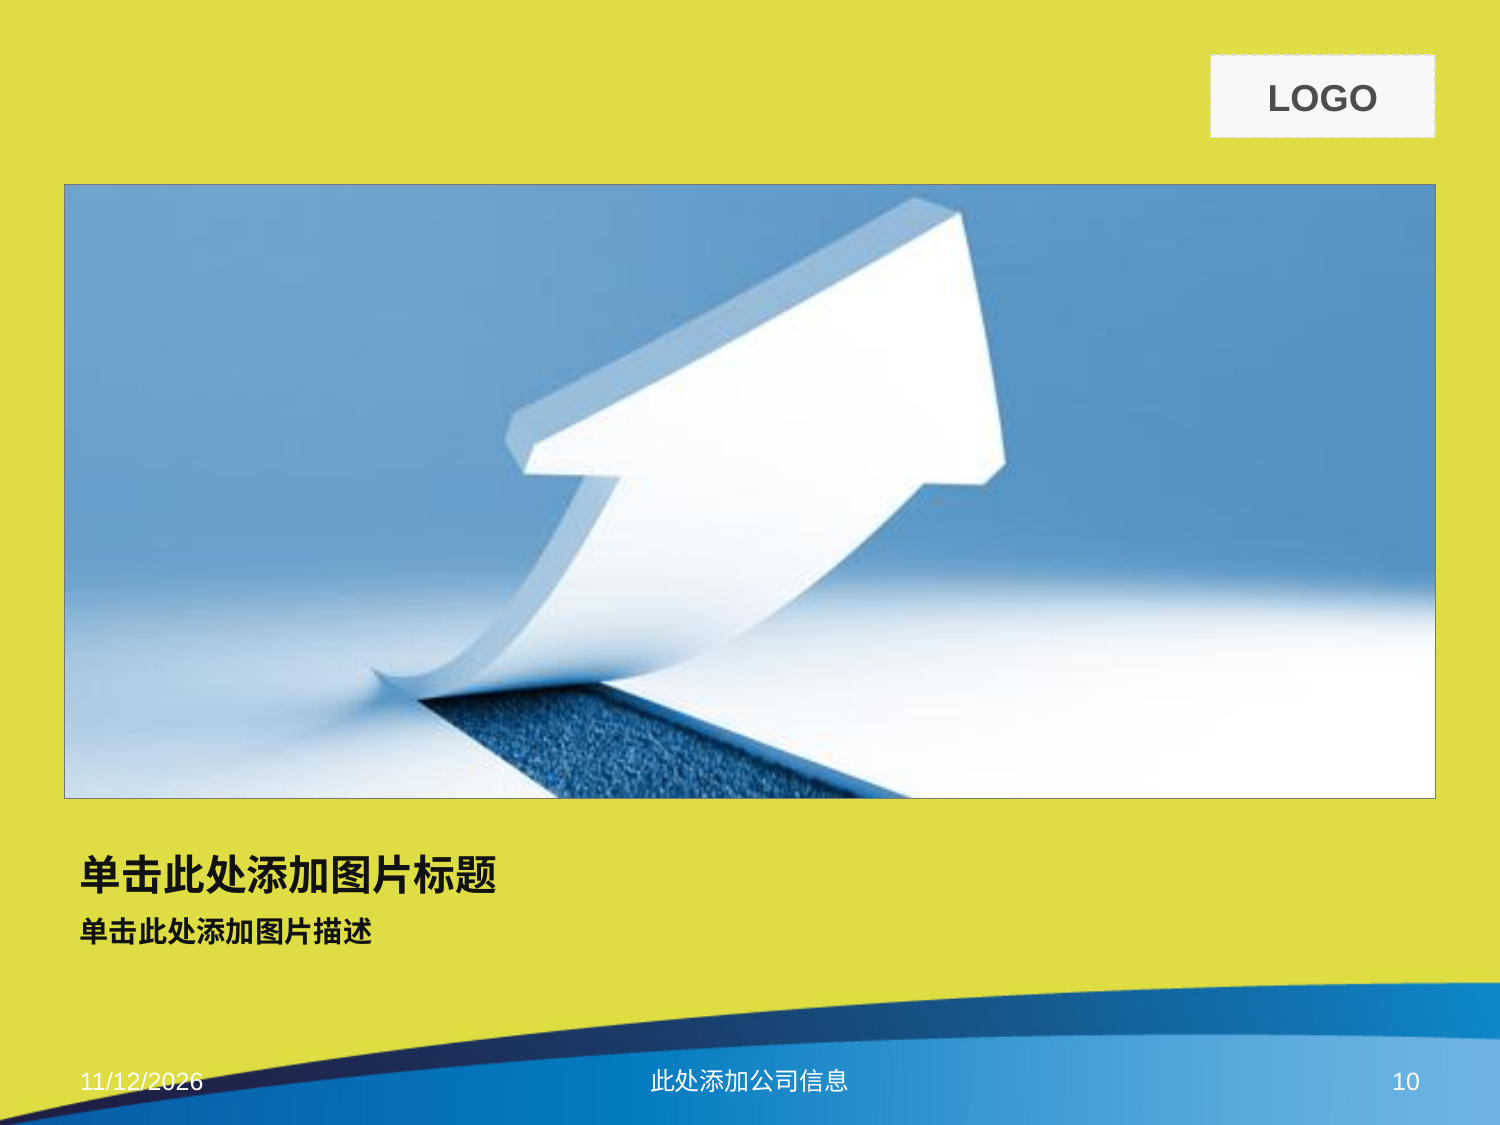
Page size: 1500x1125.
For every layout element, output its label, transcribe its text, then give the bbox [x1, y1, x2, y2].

slide_number 10 [1085, 1058, 1436, 1103]
list 单击此处添加图片描述 [64, 906, 1436, 1039]
title 单击此处添加图片标题 [64, 813, 1436, 906]
picture [0, 0, 1500, 1125]
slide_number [64, 1058, 415, 1103]
footer 此处添加公司信息 [512, 1058, 988, 1103]
